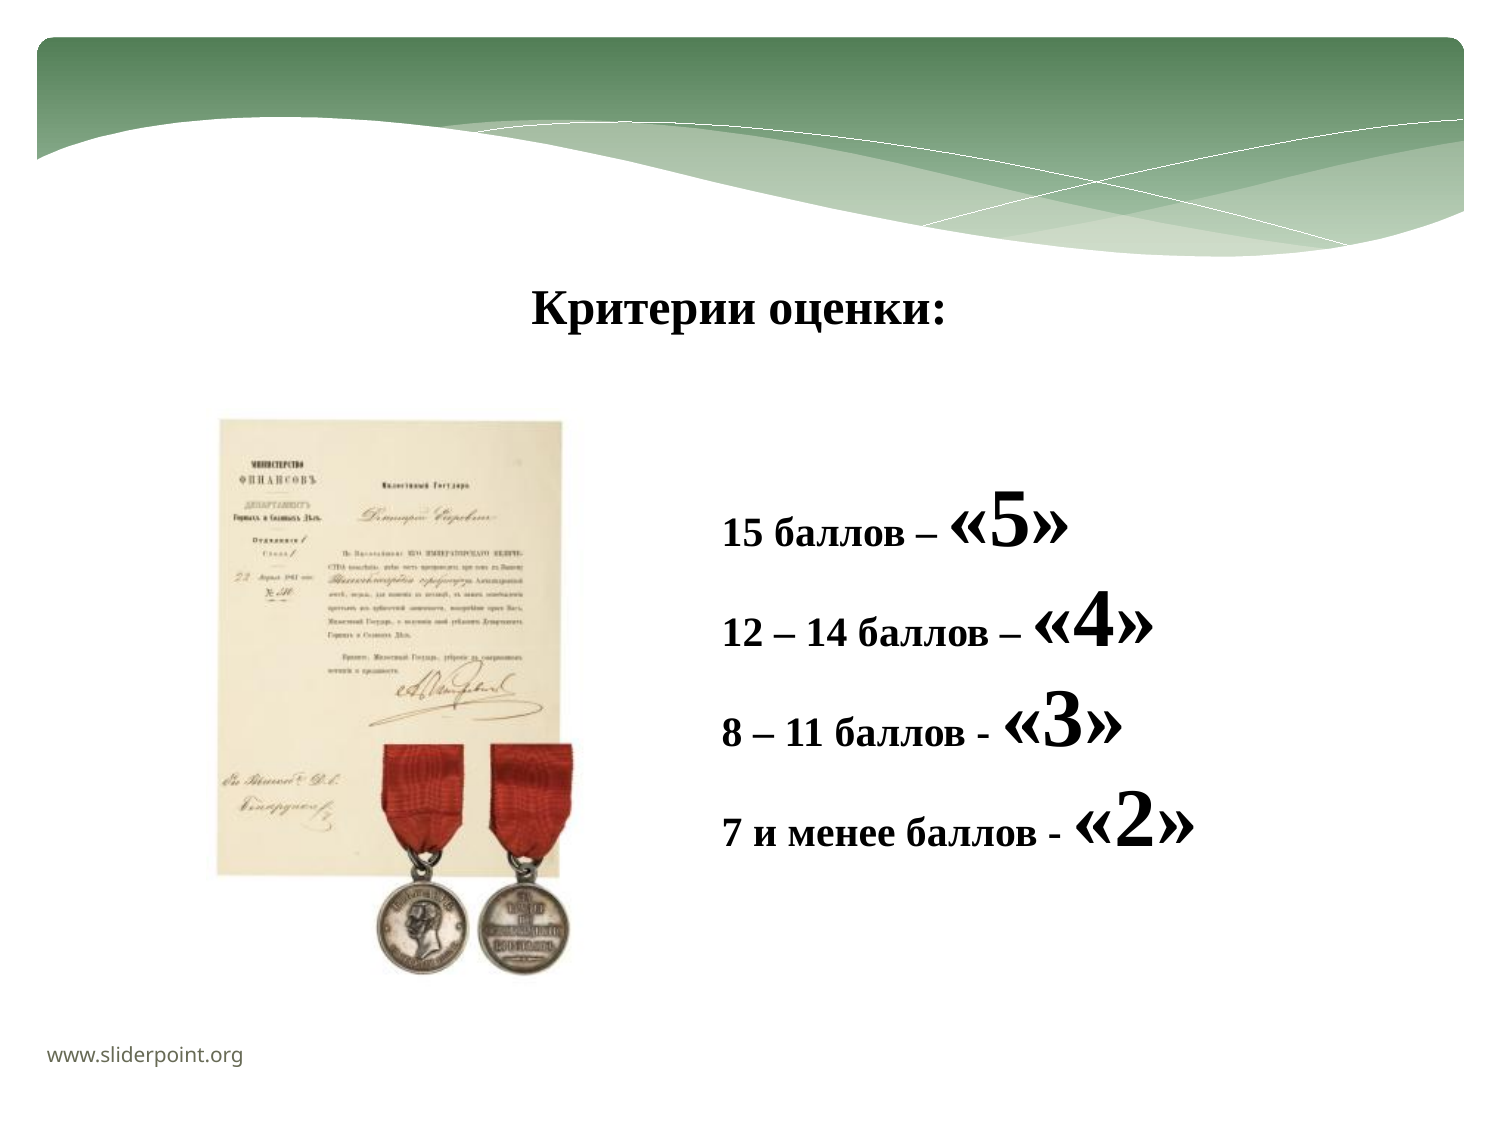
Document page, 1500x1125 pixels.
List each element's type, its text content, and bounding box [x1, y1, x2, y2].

footer www.sliderpoint.org [31, 1025, 653, 1086]
text_box 15 баллов – «5» 12 – 14 баллов – «4» 8 – 11 баллов - «3» 7 и менее баллов - «2» [706, 456, 1213, 1021]
text_box Критерии оценки: [516, 267, 963, 342]
picture [206, 408, 585, 988]
